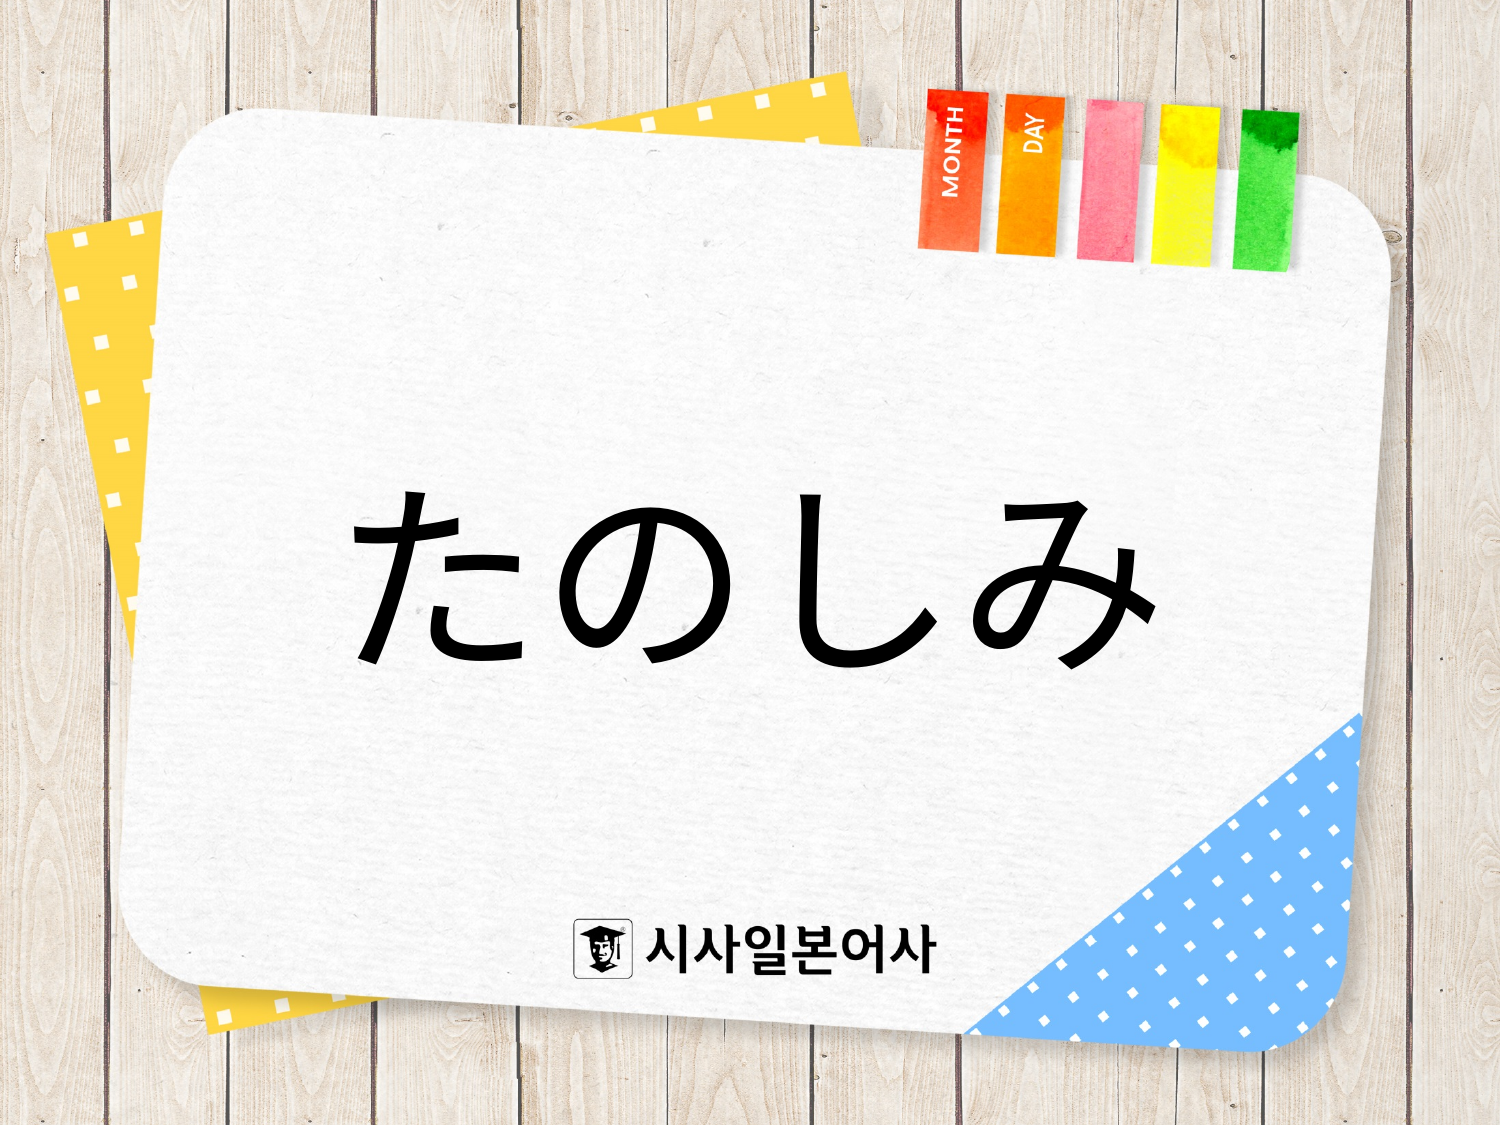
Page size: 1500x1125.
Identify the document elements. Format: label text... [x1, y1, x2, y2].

picture [0, 0, 1500, 1125]
title たのしみ [75, 338, 1425, 811]
